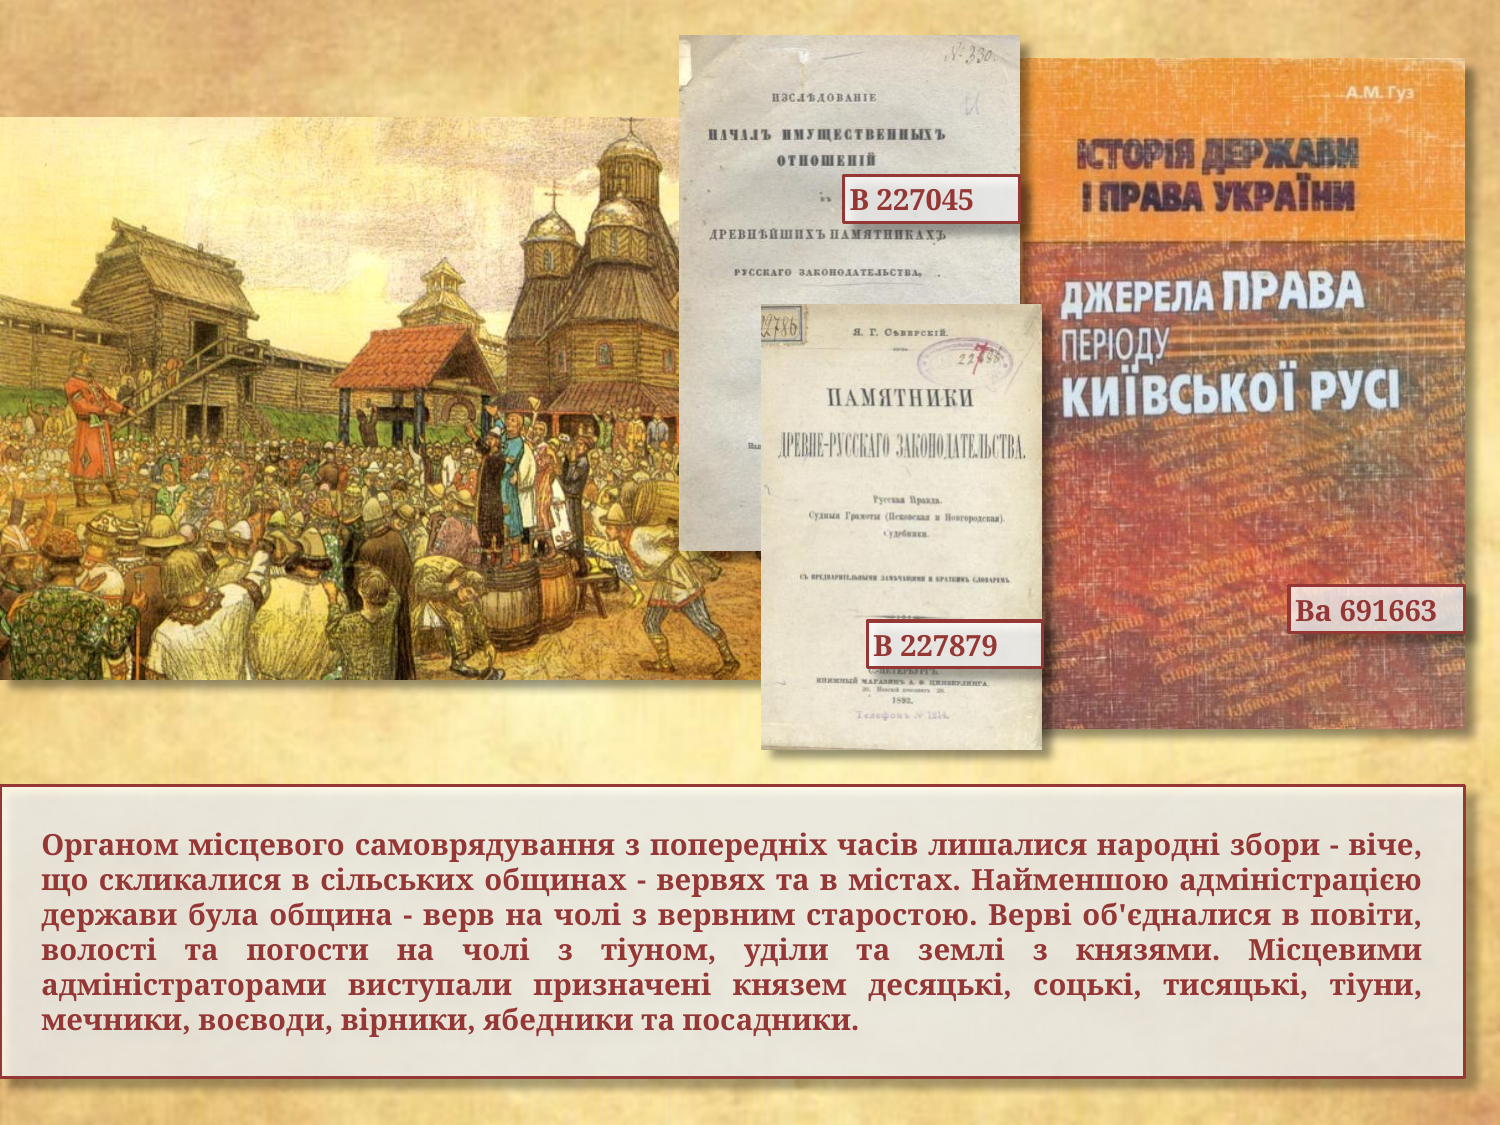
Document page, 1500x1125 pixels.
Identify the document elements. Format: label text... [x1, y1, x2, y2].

text_box Органом місцевого самоврядування з попередніх часів лишалися народні збори - віче, що скликалися в сільських общинах - вервях та в містах. Найменшою адміністрацією держави була община - верв на чолі з вервним старостою. Верві об'єдналися в повіти, волості та погости на чолі з тіуном, уділи та землі з князями. Місцевими адміністраторами виступали призначені князем десяцькі, соцькі, тисяцькі, тіуни, мечники, воєводи, вірники, ябедники та посадники. [0, 785, 1465, 1078]
text_box Вс 31791 [0, 0, 1500, 1125]
picture [0, 34, 1466, 751]
